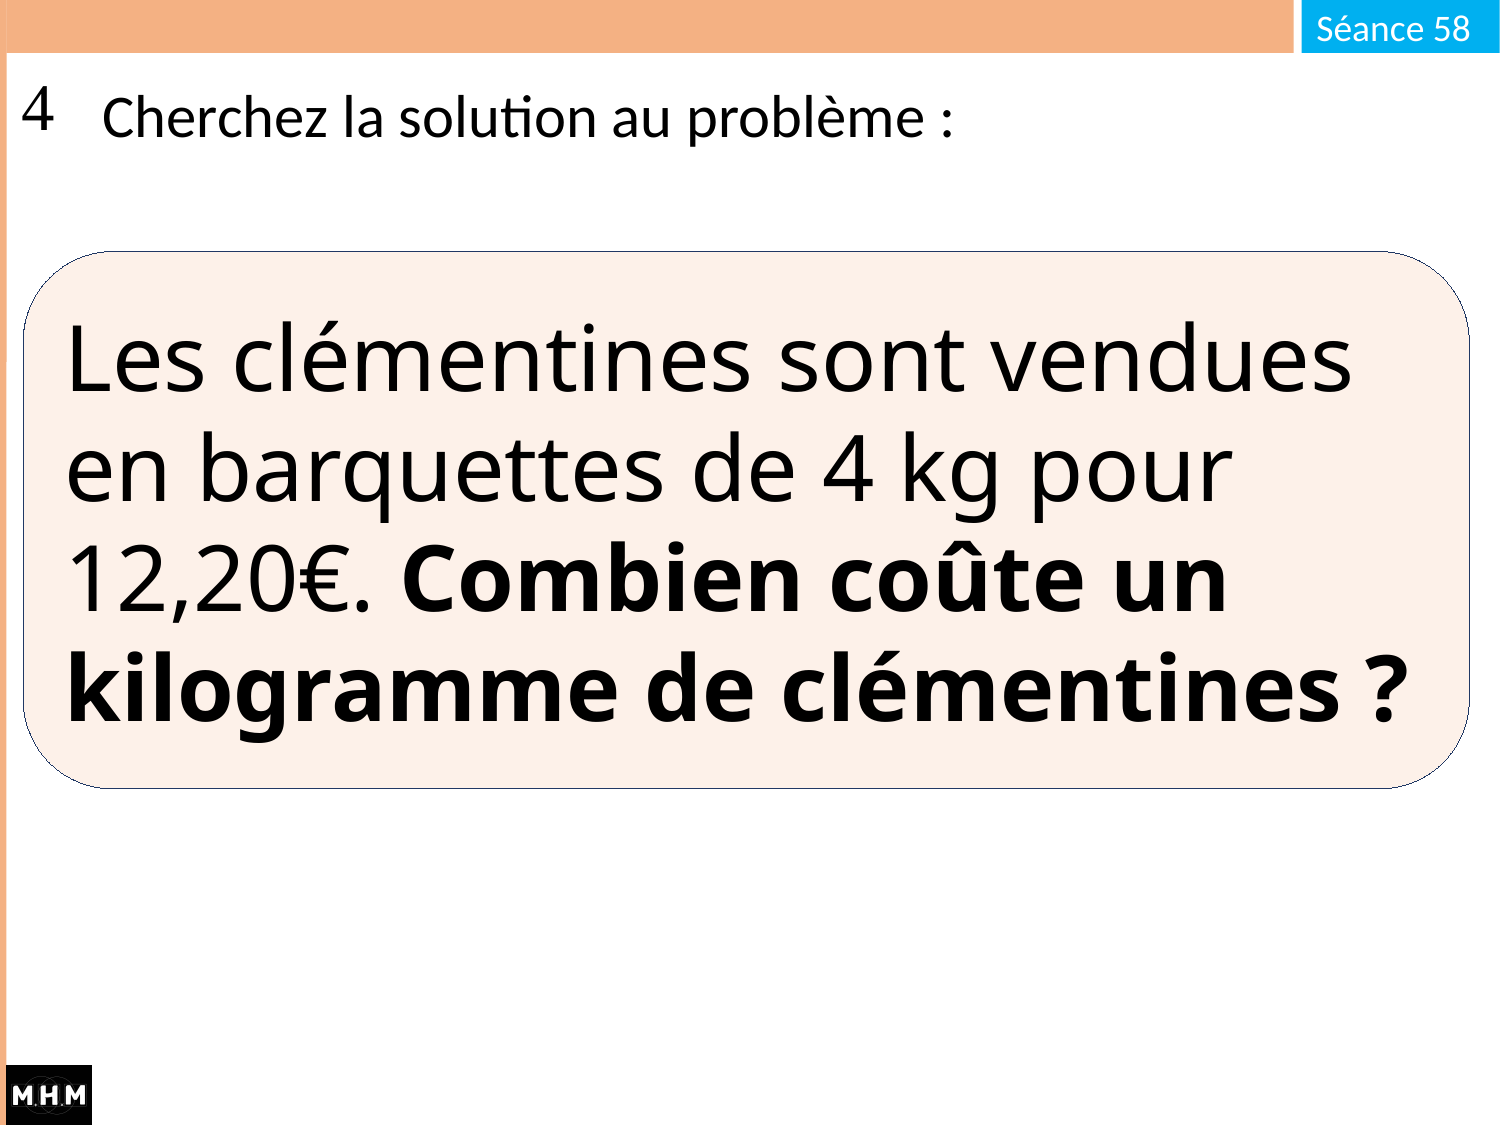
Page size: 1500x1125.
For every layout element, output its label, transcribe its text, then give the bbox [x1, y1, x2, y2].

picture [6, 1065, 92, 1125]
title Cherchez la solution au problème : [87, 32, 1381, 157]
text_box Les clémentines sont vendues en barquettes de 4 kg pour 12,20€. Combien coûte un kilogramme de clémentines ? [23, 251, 1470, 789]
